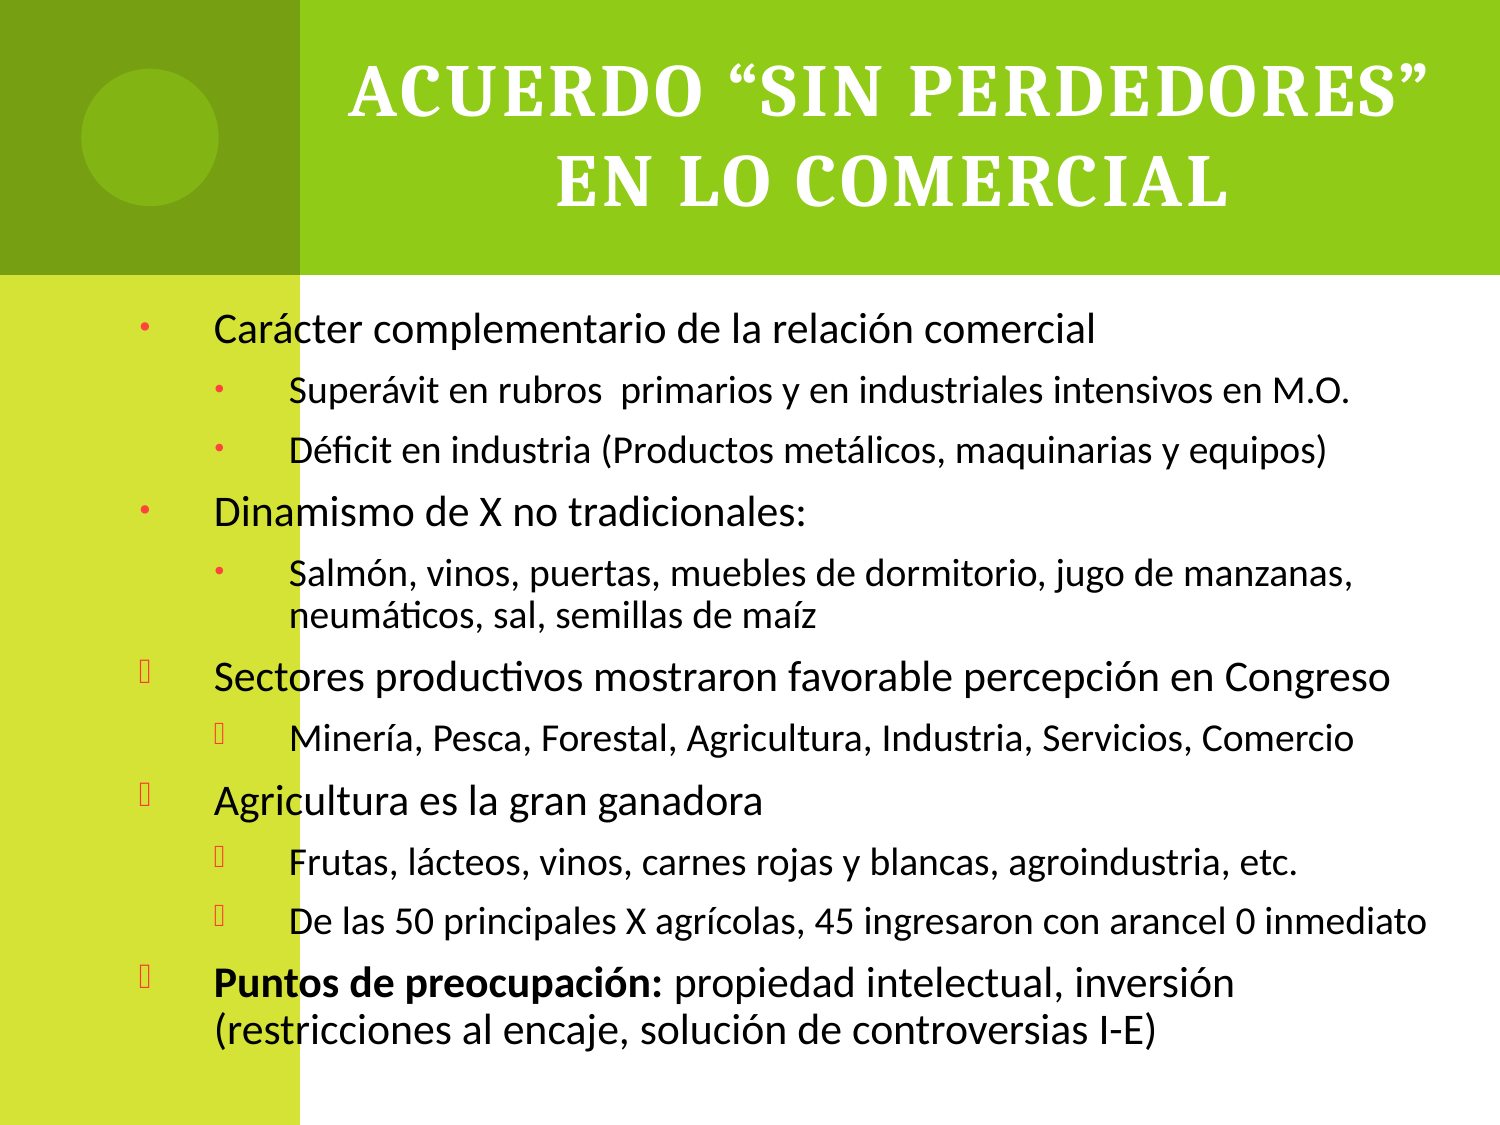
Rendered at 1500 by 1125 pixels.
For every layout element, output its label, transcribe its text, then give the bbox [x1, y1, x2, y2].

title ACUERDO “SIN PERDEDORES” EN LO COMERCIAL [324, 30, 1459, 231]
list Carácter complementario de la relación comercial Superávit en rubros primarios y en industriales intensivos en M.O. Déficit en industria (Productos metálicos, maquinarias y equipos) Dinamismo de X no tradicionales: Salmón, vinos, puertas, muebles de dormitorio, jugo de manzanas, neumáticos, sal, semillas de maíz Sectores productivos mostraron favorable percepción en Congreso Minería, Pesca, Forestal, Agricultura, Industria, Servicios, Comercio Agricultura es la gran ganadora Frutas, lácteos, vinos, carnes rojas y blancas, agroindustria, etc. De las 50 principales X agrícolas, 45 ingresaron con arancel 0 inmediato Puntos de preocupación: propiedad intelectual, inversión (restricciones al encaje, solución de controversias I-E) [123, 231, 1471, 1094]
